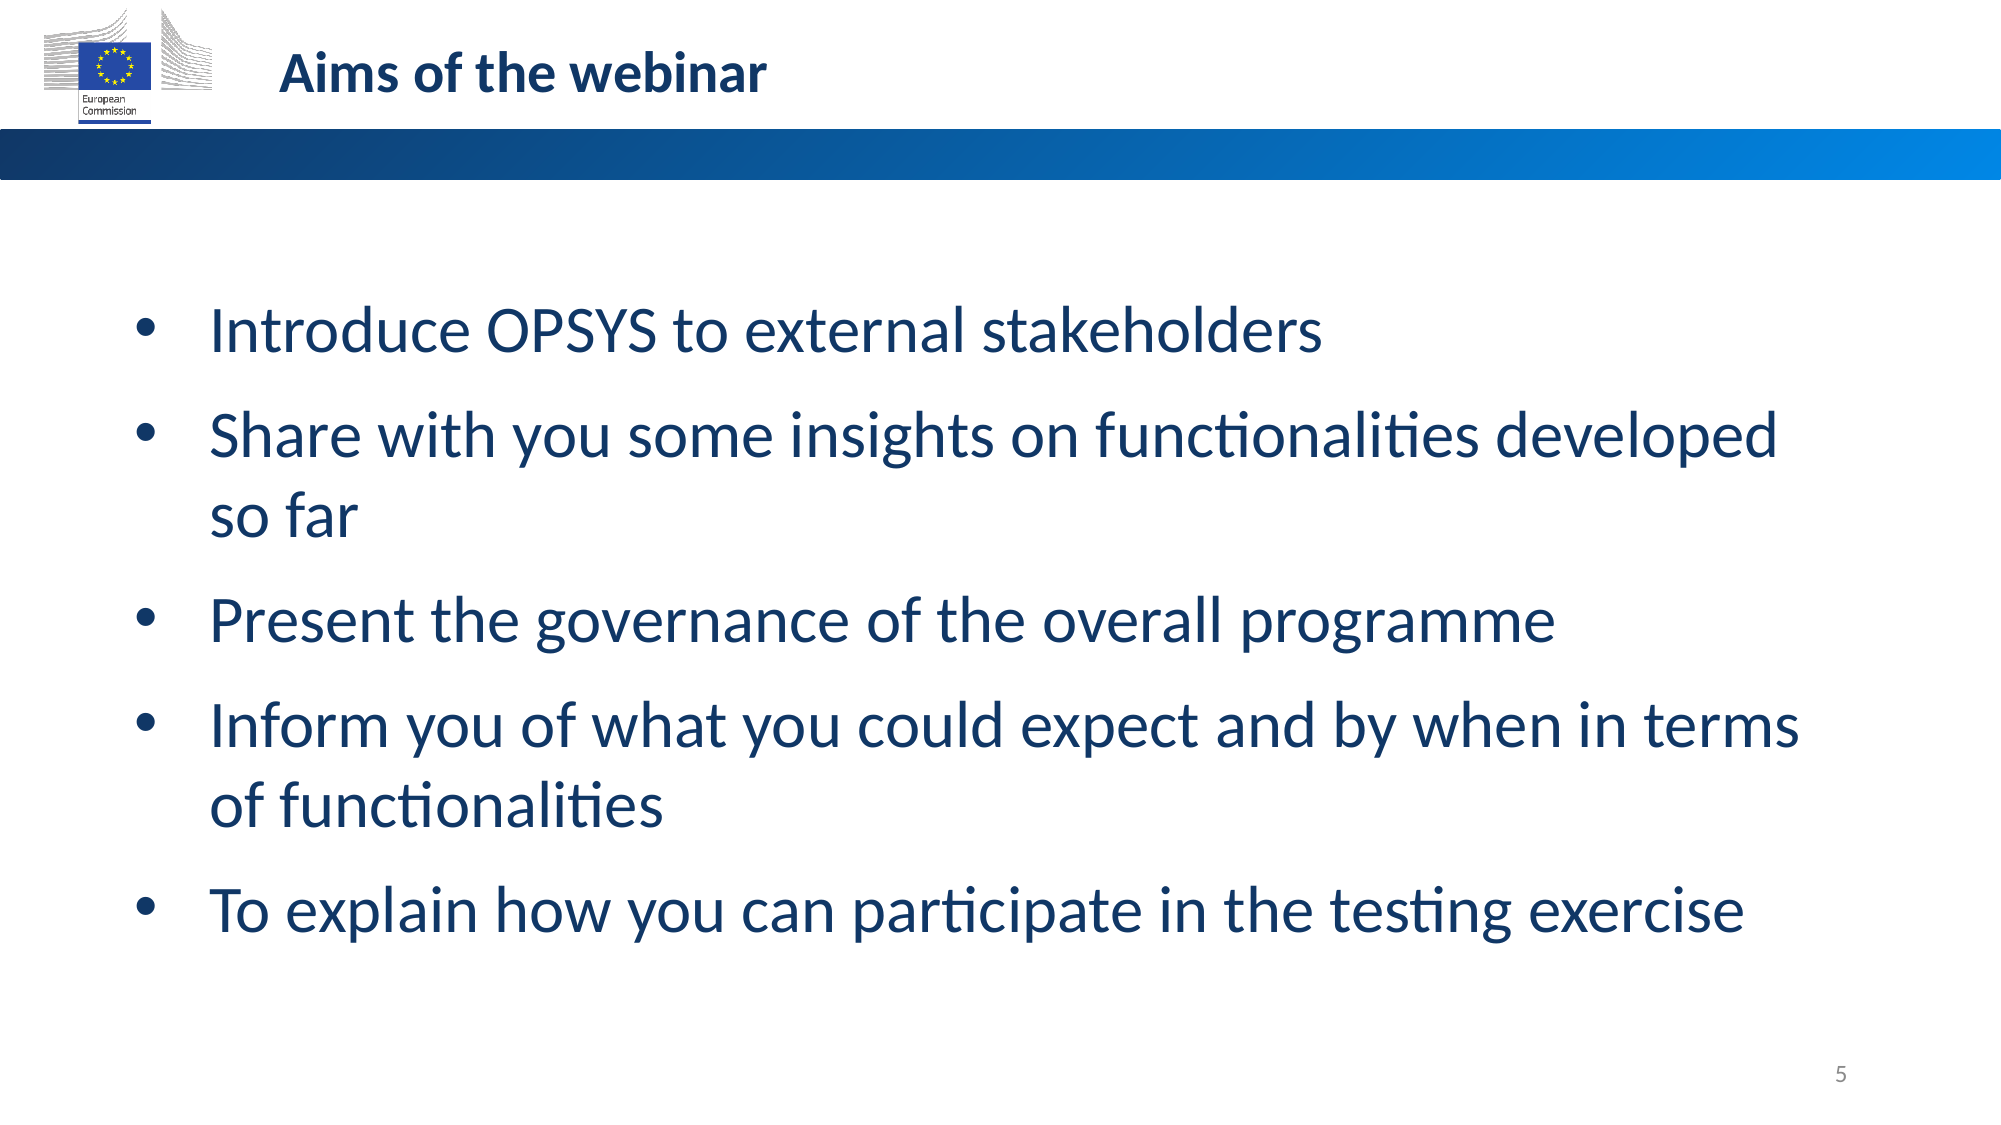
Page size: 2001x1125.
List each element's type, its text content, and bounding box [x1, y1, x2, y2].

slide_number 5 [1412, 1042, 1863, 1103]
text_box Aims of the webinar [264, 27, 1690, 112]
picture [44, 8, 212, 124]
text_box Introduce OPSYS to external stakeholders Share with you some insights on functionalities developed so far Present the governance of the overall programme Inform you of what you could expect and by when in terms of functionalities To explain how you can participate in the testing exercise [119, 278, 1852, 954]
